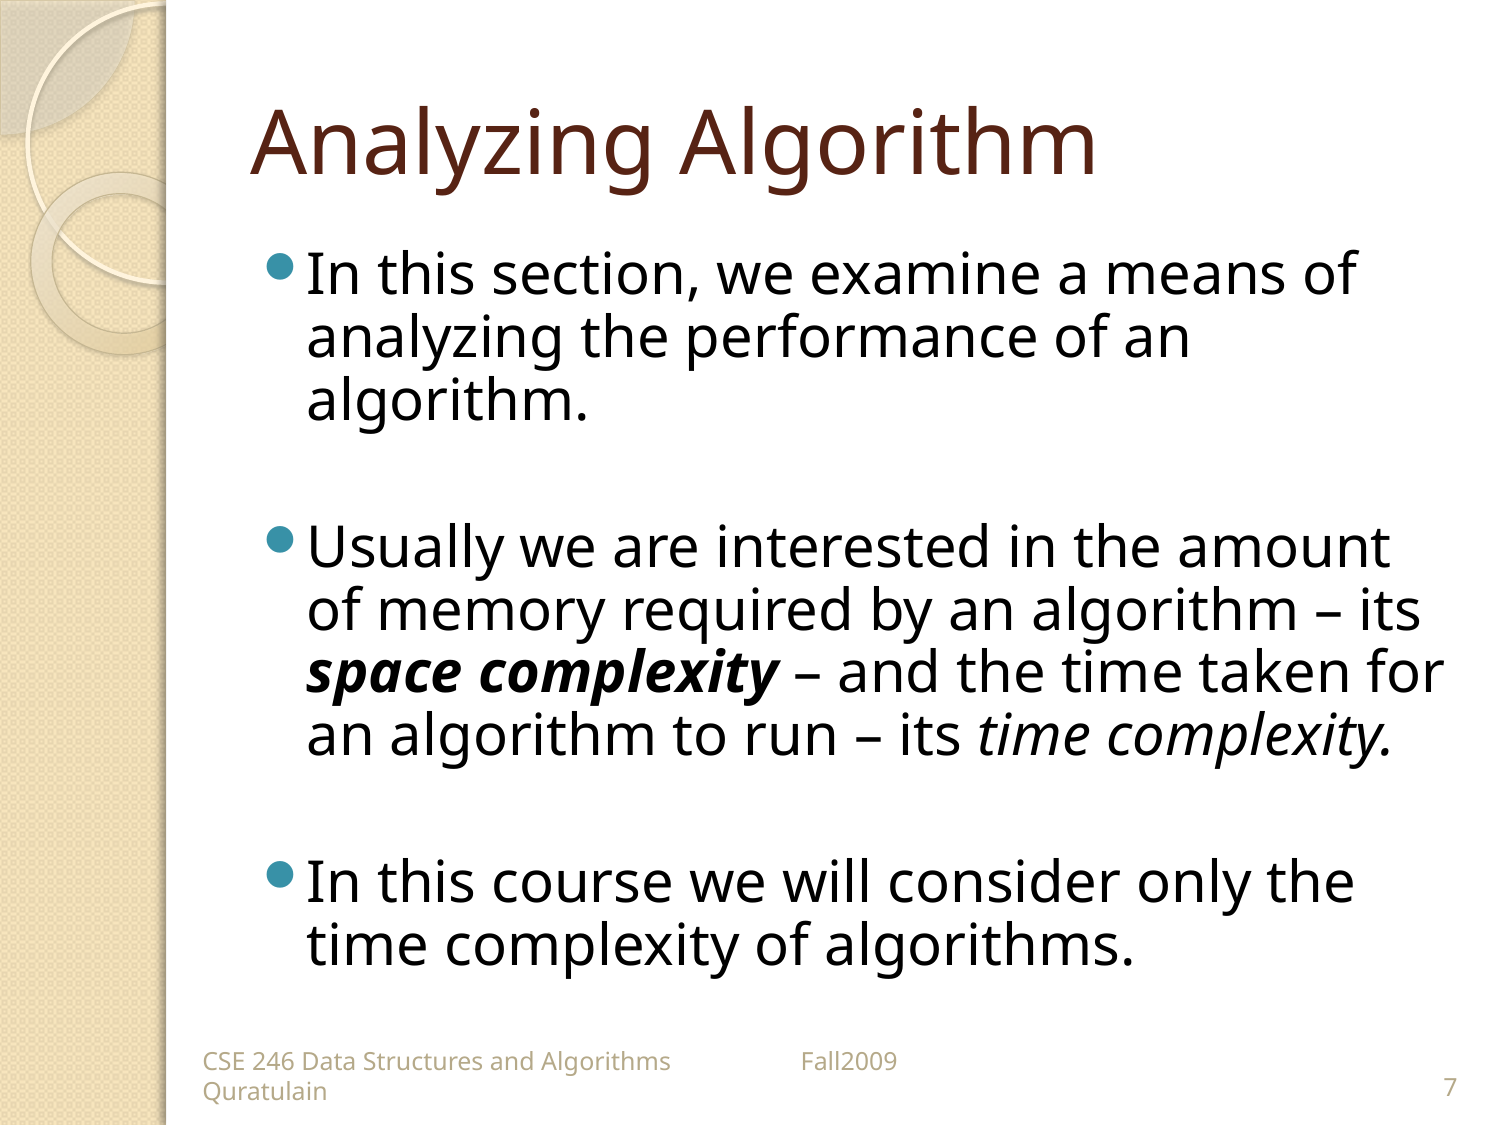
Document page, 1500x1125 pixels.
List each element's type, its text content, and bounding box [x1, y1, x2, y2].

slide_number 7 [1413, 1034, 1488, 1113]
list In this section, we examine a means of analyzing the performance of an algorithm. Usually we are interested in the amount of memory required by an algorithm – its space complexity – and the time taken for an algorithm to run – its time complexity. In this course we will consider only the time complexity of algorithms. [235, 237, 1466, 1025]
title Analyzing Algorithm [235, 45, 1466, 233]
footer CSE 246 Data Structures and Algorithms Fall2009 Quratulain [187, 1034, 1413, 1113]
